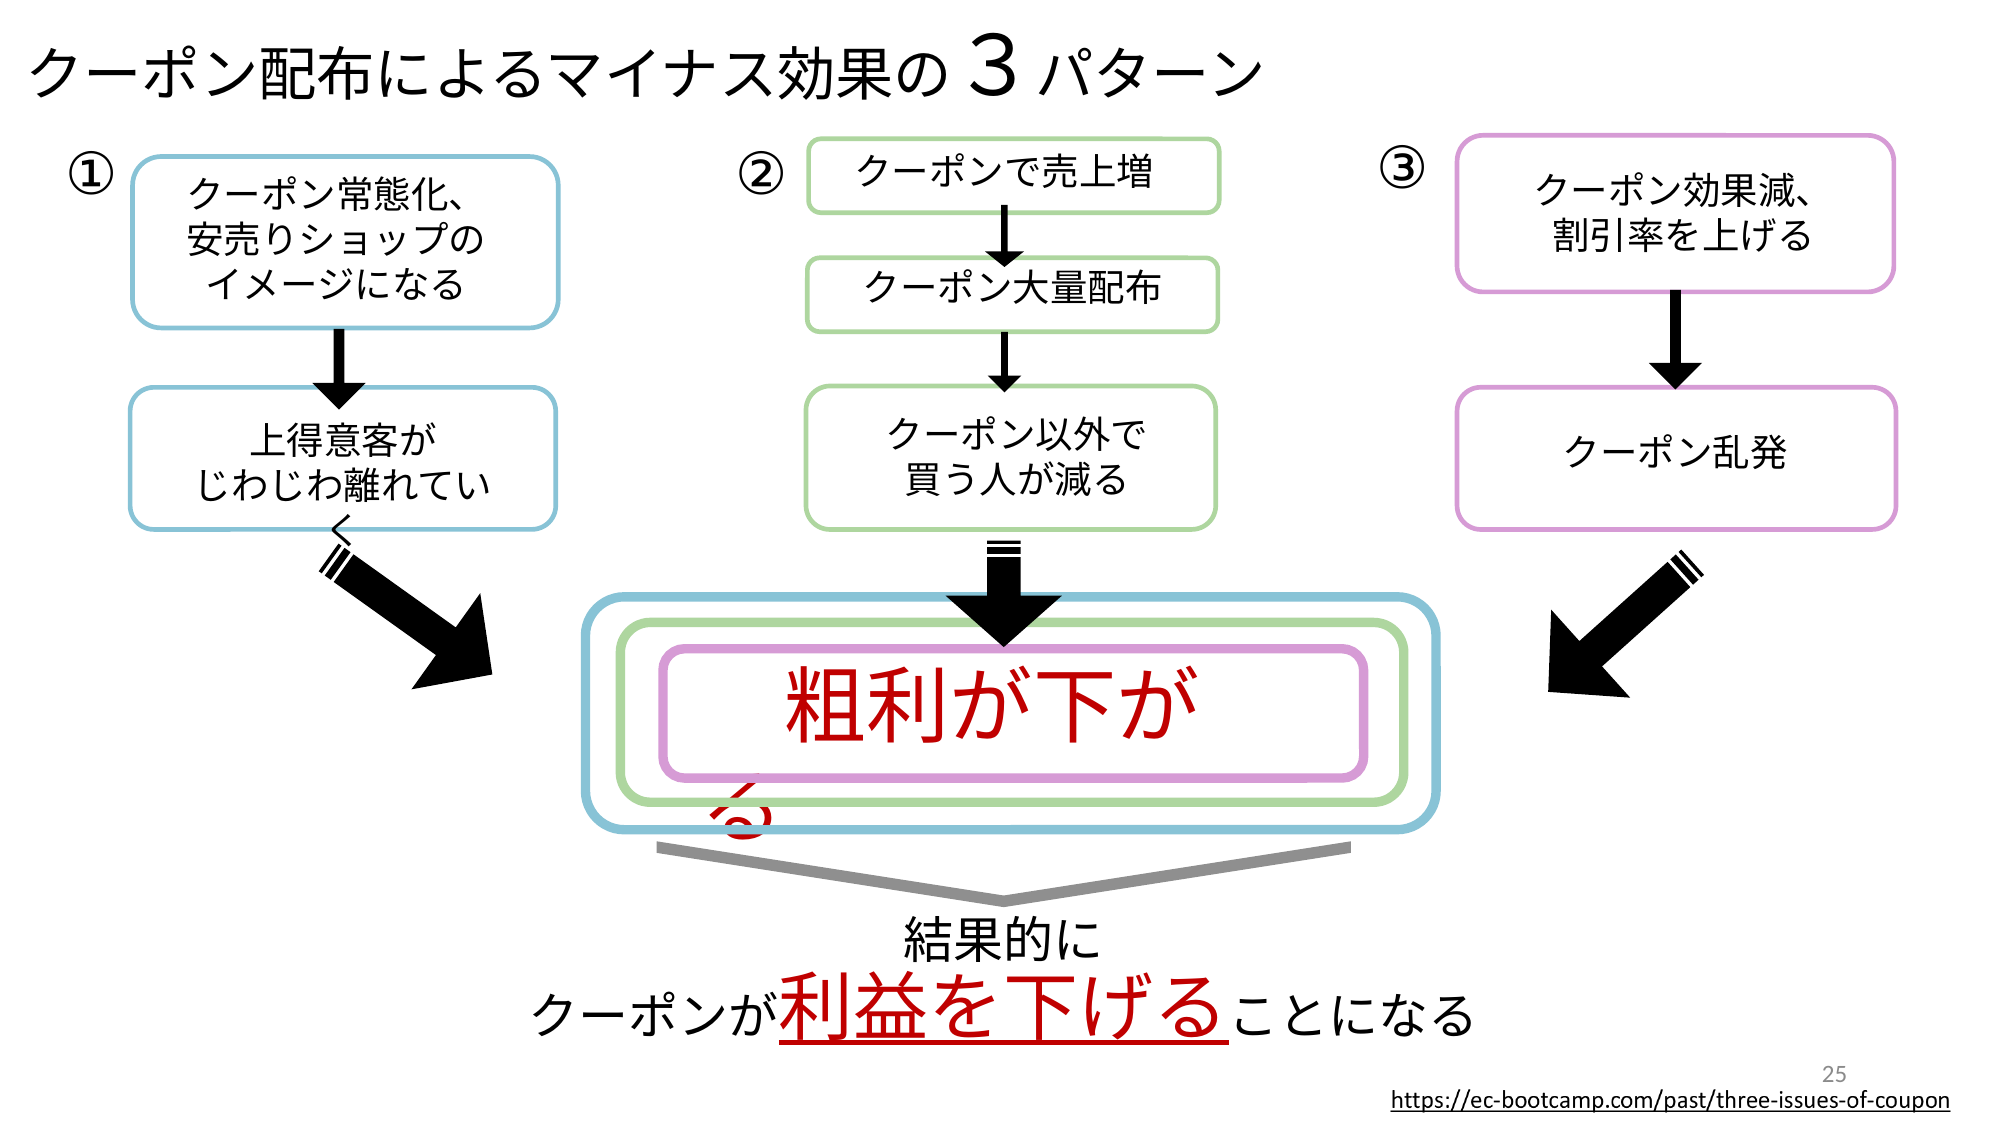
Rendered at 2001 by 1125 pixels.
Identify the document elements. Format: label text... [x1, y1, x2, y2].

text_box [585, 596, 1437, 830]
text_box [317, 542, 494, 691]
text_box [129, 386, 335, 531]
slide_number 25 [1531, 1042, 1863, 1075]
text_box [1455, 134, 1895, 293]
text_box クーポン効果減、 割引率を上げる [1463, 159, 1903, 265]
title クーポン配布によるマイナス効果の３パターン [10, 6, 1736, 131]
text_box [1646, 288, 1705, 391]
text_box [131, 155, 560, 329]
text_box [805, 138, 1220, 530]
text_box 上得意客が じわじわ離れていく [160, 409, 526, 560]
text_box [986, 546, 1022, 555]
text_box [942, 556, 1065, 596]
text_box ① [50, 128, 133, 214]
text_box クーポン常態化、 安売りショップの イメージになる [168, 163, 504, 314]
text_box [655, 840, 1352, 909]
text_box ③ [1361, 122, 1444, 208]
picture [1375, 1075, 1966, 1125]
text_box [1547, 548, 1706, 699]
text_box 結果的に クーポンが利益を下げることになる [476, 874, 1531, 1092]
text_box [309, 327, 369, 412]
text_box クーポン乱発 [1548, 421, 1803, 481]
text_box [343, 386, 557, 531]
text_box [1456, 386, 1898, 531]
text_box [986, 539, 1022, 545]
text_box ② [720, 128, 803, 214]
